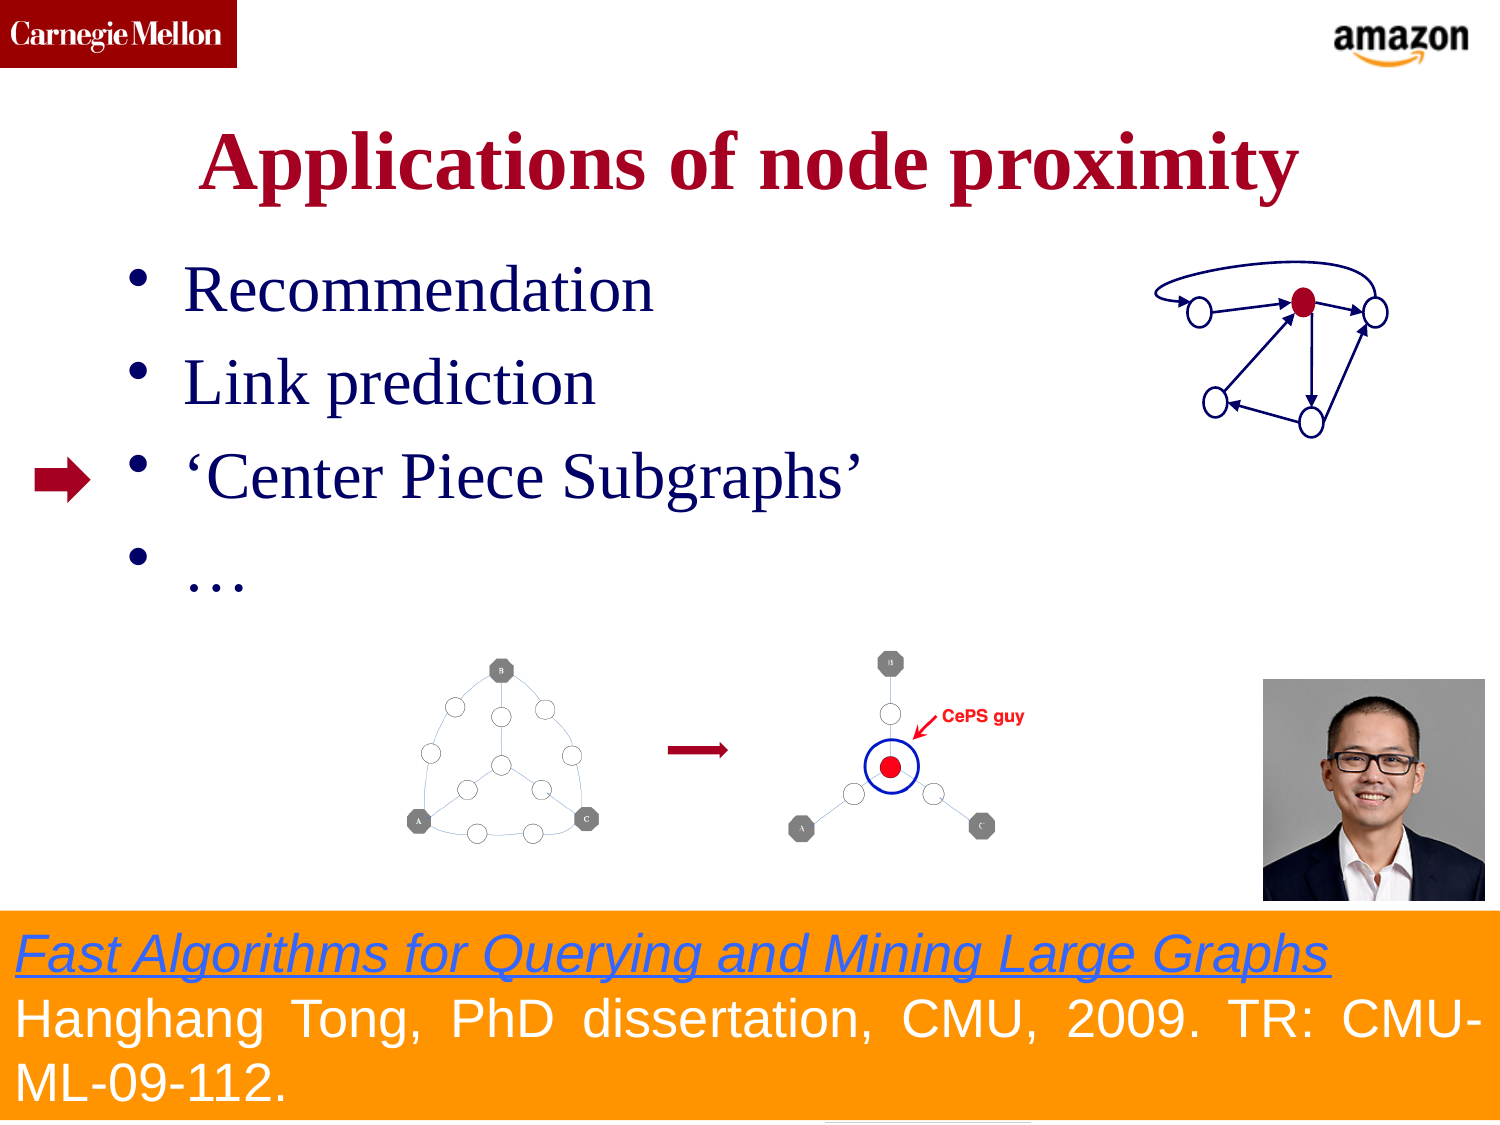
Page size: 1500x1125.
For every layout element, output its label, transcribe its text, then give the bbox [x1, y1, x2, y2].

picture [0, 0, 237, 68]
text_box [390, 646, 1034, 854]
picture [1322, 4, 1484, 88]
text_box [34, 456, 91, 504]
text_box Fast Algorithms for Querying and Mining Large Graphs Hanghang Tong, PhD dissertation, CMU, 2009. TR: CMU-ML-09-112. [0, 910, 1500, 1121]
list Recommendation Link prediction ‘Center Piece Subgraphs’ … [112, 237, 1388, 910]
title Applications of node proximity [112, 99, 1388, 213]
picture [1263, 678, 1485, 901]
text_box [1187, 287, 1388, 438]
